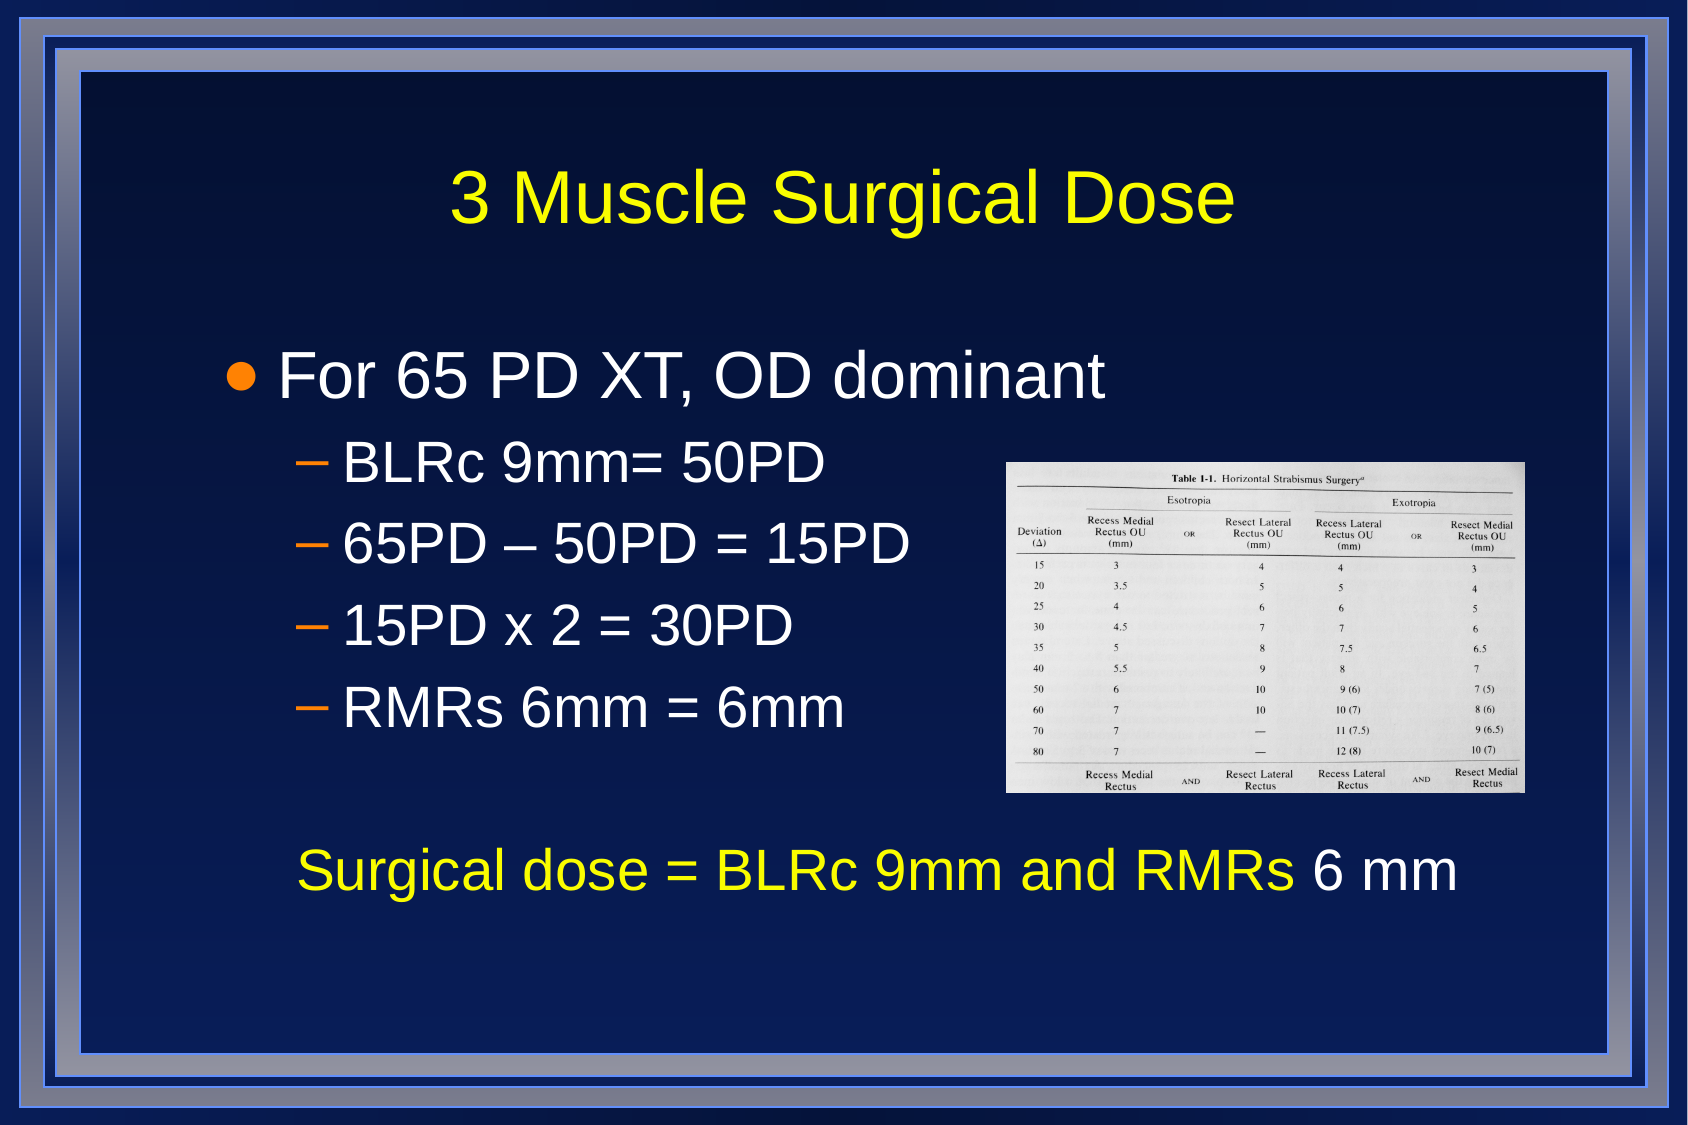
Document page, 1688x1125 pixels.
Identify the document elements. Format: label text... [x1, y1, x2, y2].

title 3 Muscle Surgical Dose [206, 99, 1482, 288]
list For 65 PD XT, OD dominant BLRc 9mm= 50PD 65PD – 50PD = 15PD 15PD x 2 = 30PD RMRs 6mm = 6mm Surgical dose = BLRc 9mm and RMRs 6 mm [206, 324, 1482, 1000]
picture [1005, 462, 1526, 793]
